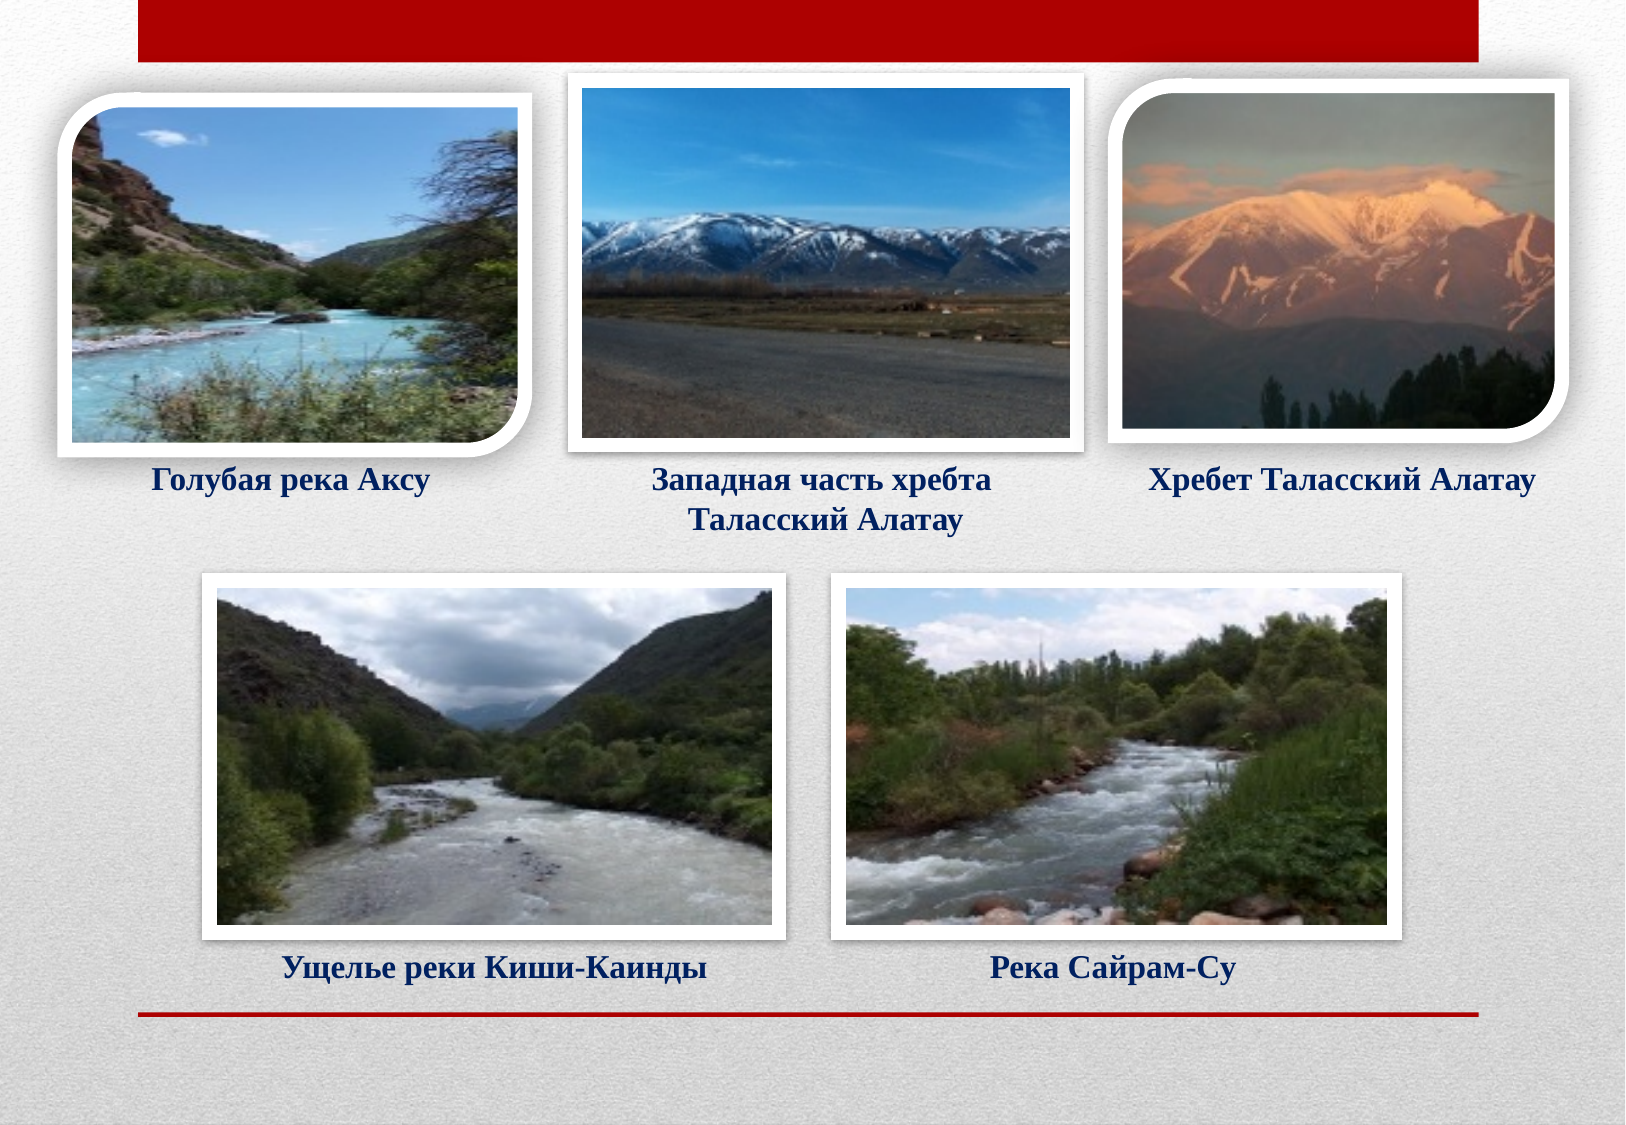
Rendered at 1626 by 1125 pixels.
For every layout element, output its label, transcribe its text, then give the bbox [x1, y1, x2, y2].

picture [215, 586, 773, 926]
text_box Хребет Таласский Алатау [1110, 449, 1575, 505]
text_box Ущелье реки Киши-Каинды [216, 937, 772, 993]
picture [844, 586, 1389, 926]
picture [63, 99, 526, 451]
picture [581, 86, 1071, 439]
text_box Западная часть хребта Таласский Алатау [582, 449, 1070, 545]
text_box Река Сайрам-Су [839, 937, 1388, 993]
text_box Голубая река Аксу [94, 461, 488, 505]
picture [1114, 85, 1563, 437]
